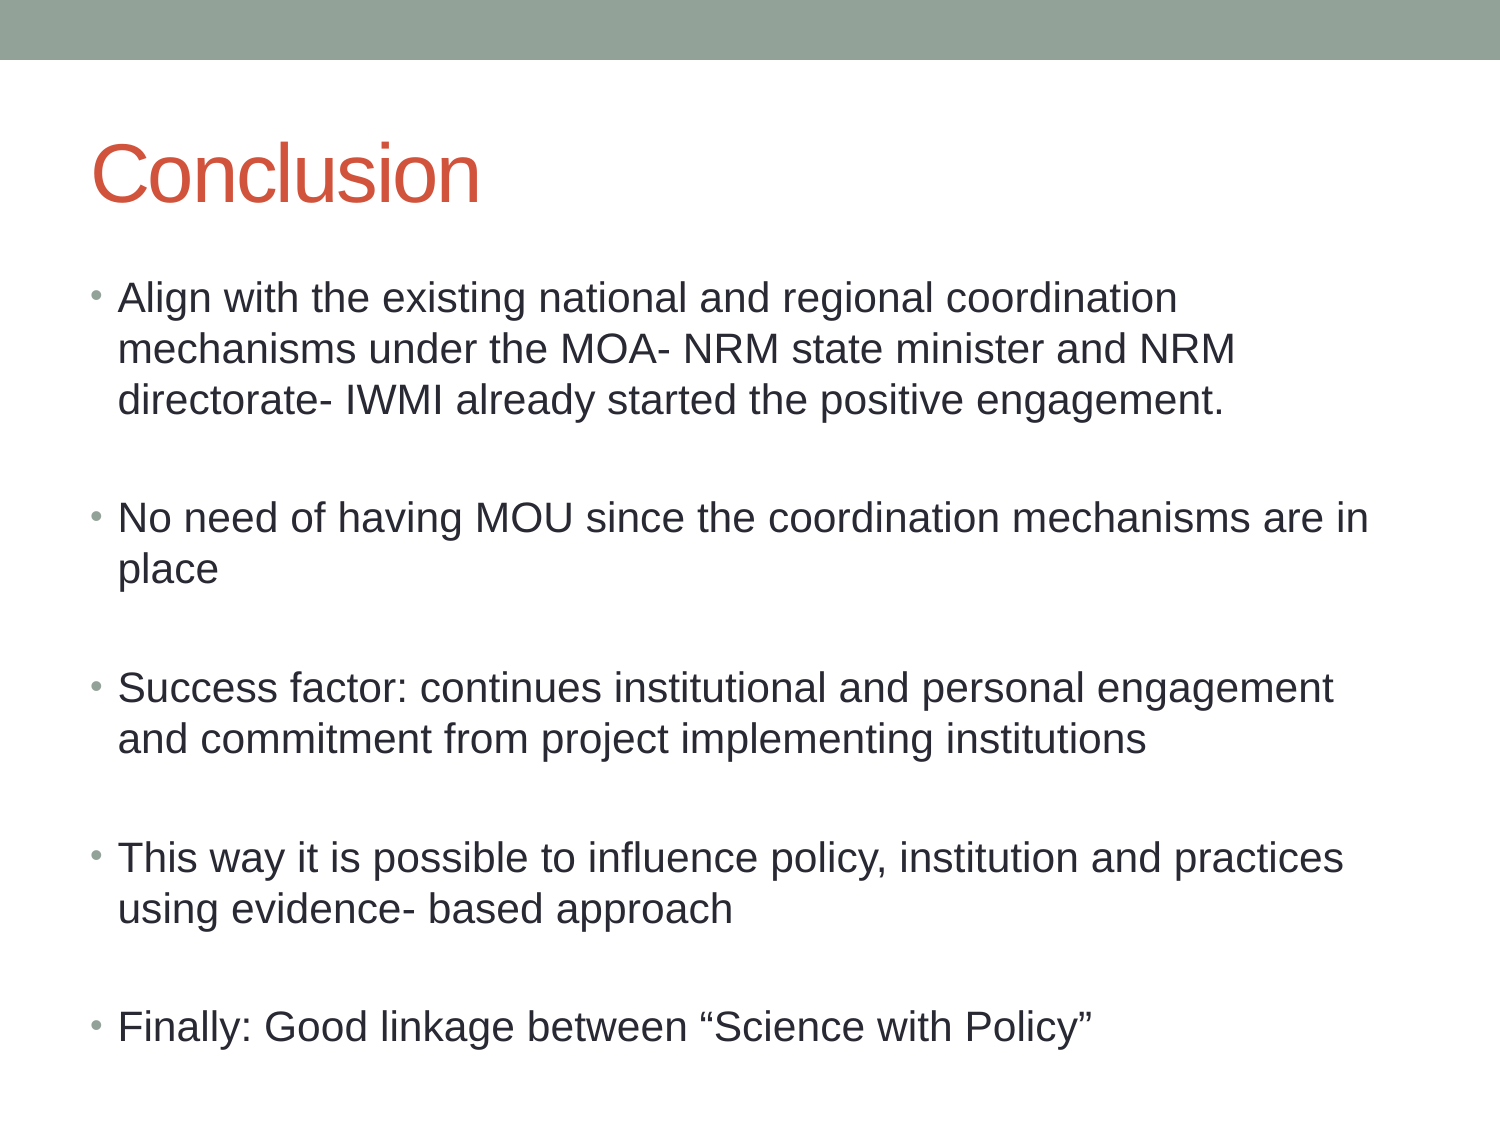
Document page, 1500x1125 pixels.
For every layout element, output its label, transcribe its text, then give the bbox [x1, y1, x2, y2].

title Conclusion [75, 87, 1425, 250]
list Align with the existing national and regional coordination mechanisms under the MOA- NRM state minister and NRM directorate- IWMI already started the positive engagement. No need of having MOU since the coordination mechanisms are in place Success factor: continues institutional and personal engagement and commitment from project implementing institutions This way it is possible to influence policy, institution and practices using evidence- based approach Finally: Good linkage between “Science with Policy” [75, 262, 1425, 1063]
